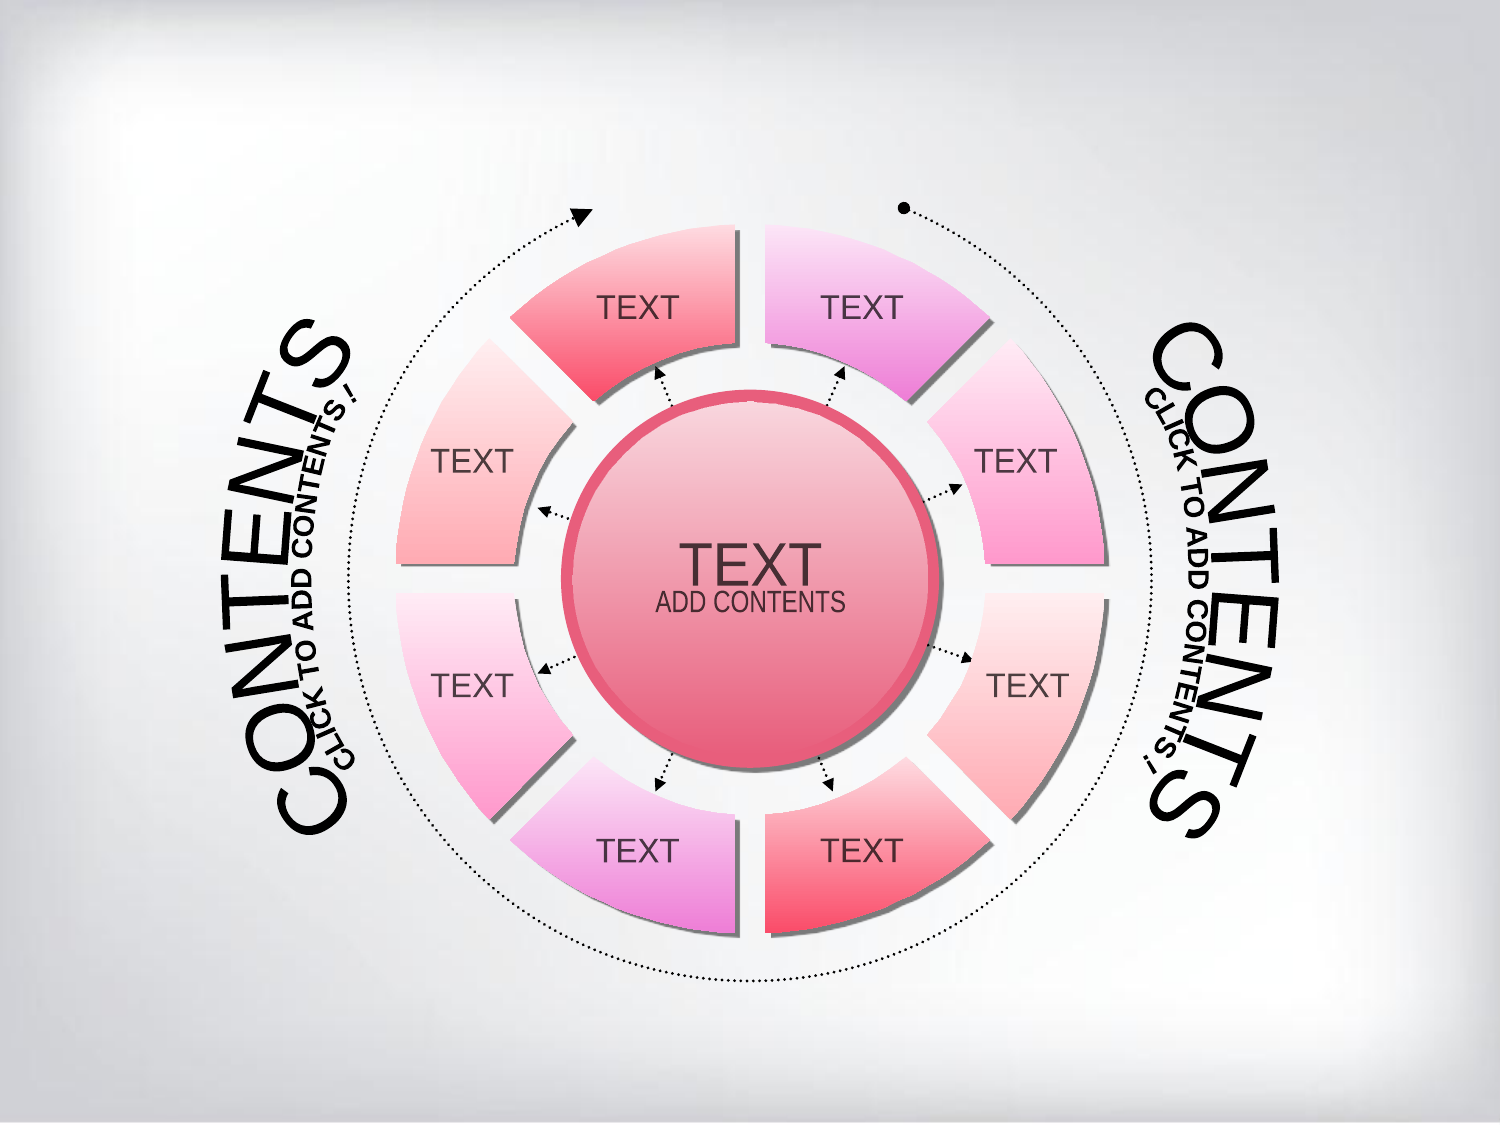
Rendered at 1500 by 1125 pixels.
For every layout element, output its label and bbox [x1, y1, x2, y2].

picture [0, 0, 1500, 1125]
text_box [253, 207, 1247, 982]
